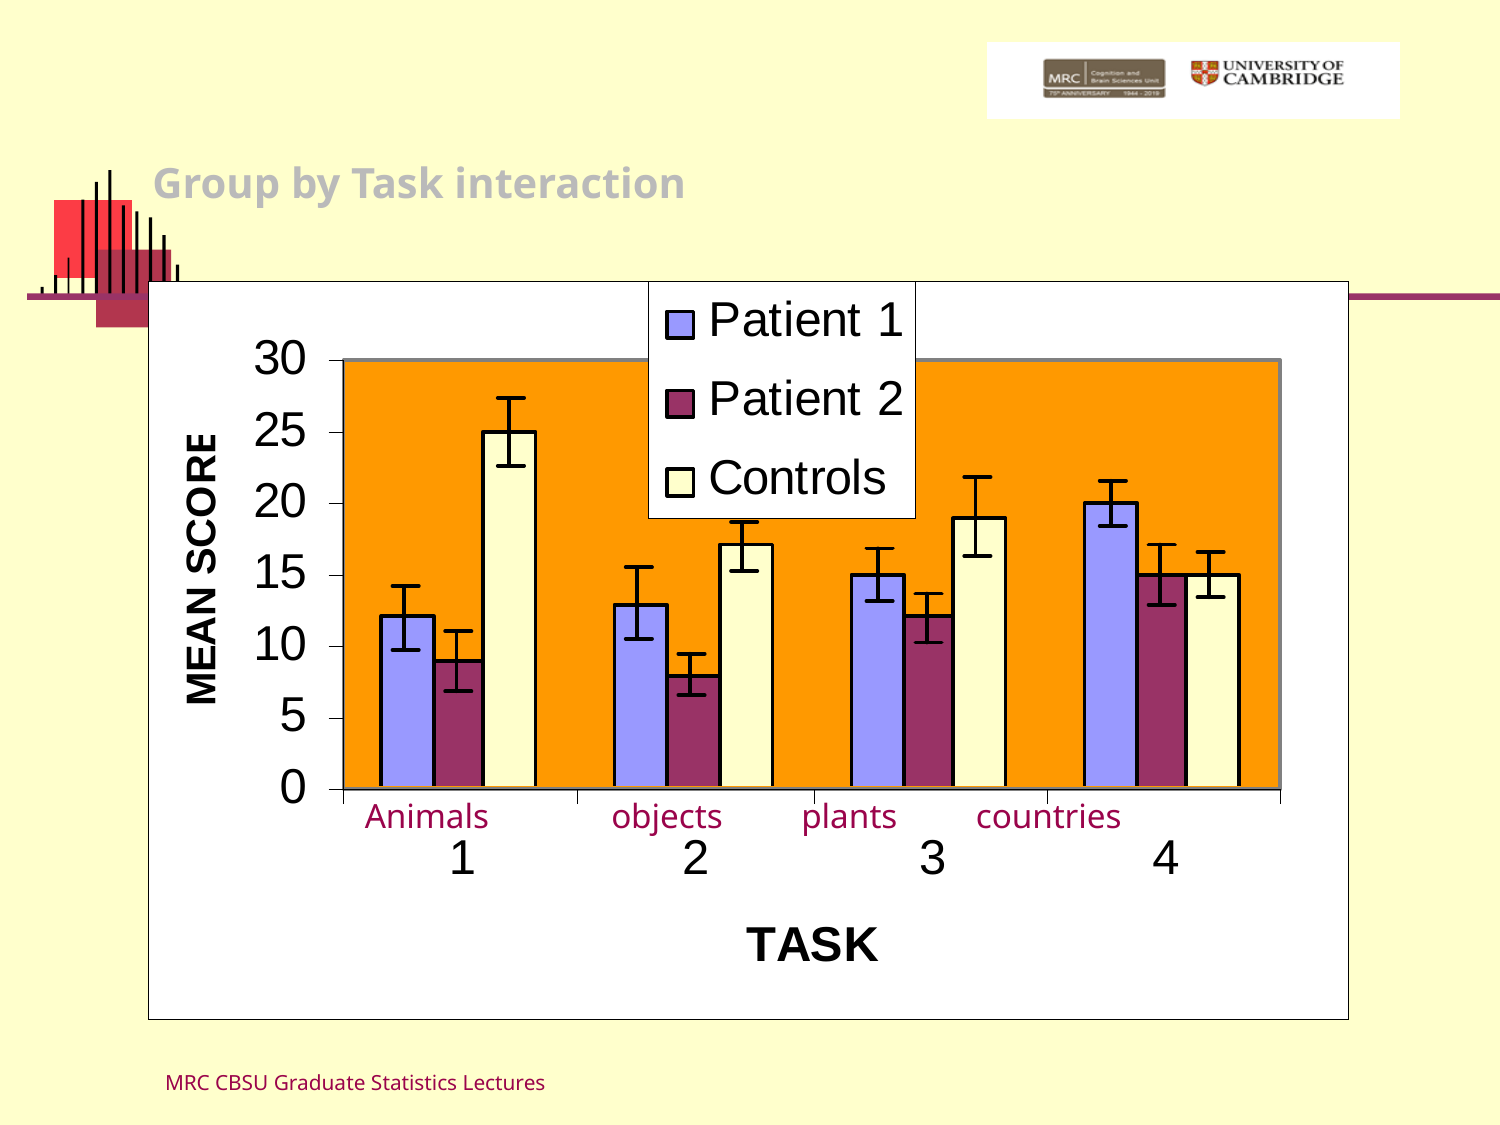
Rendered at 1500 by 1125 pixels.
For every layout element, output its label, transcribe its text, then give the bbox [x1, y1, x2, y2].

footer MRC CBSU Graduate Statistics Lectures [149, 1062, 988, 1101]
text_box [128, 262, 1371, 1038]
title Group by Task interaction [137, 137, 988, 233]
picture [987, 42, 1400, 119]
